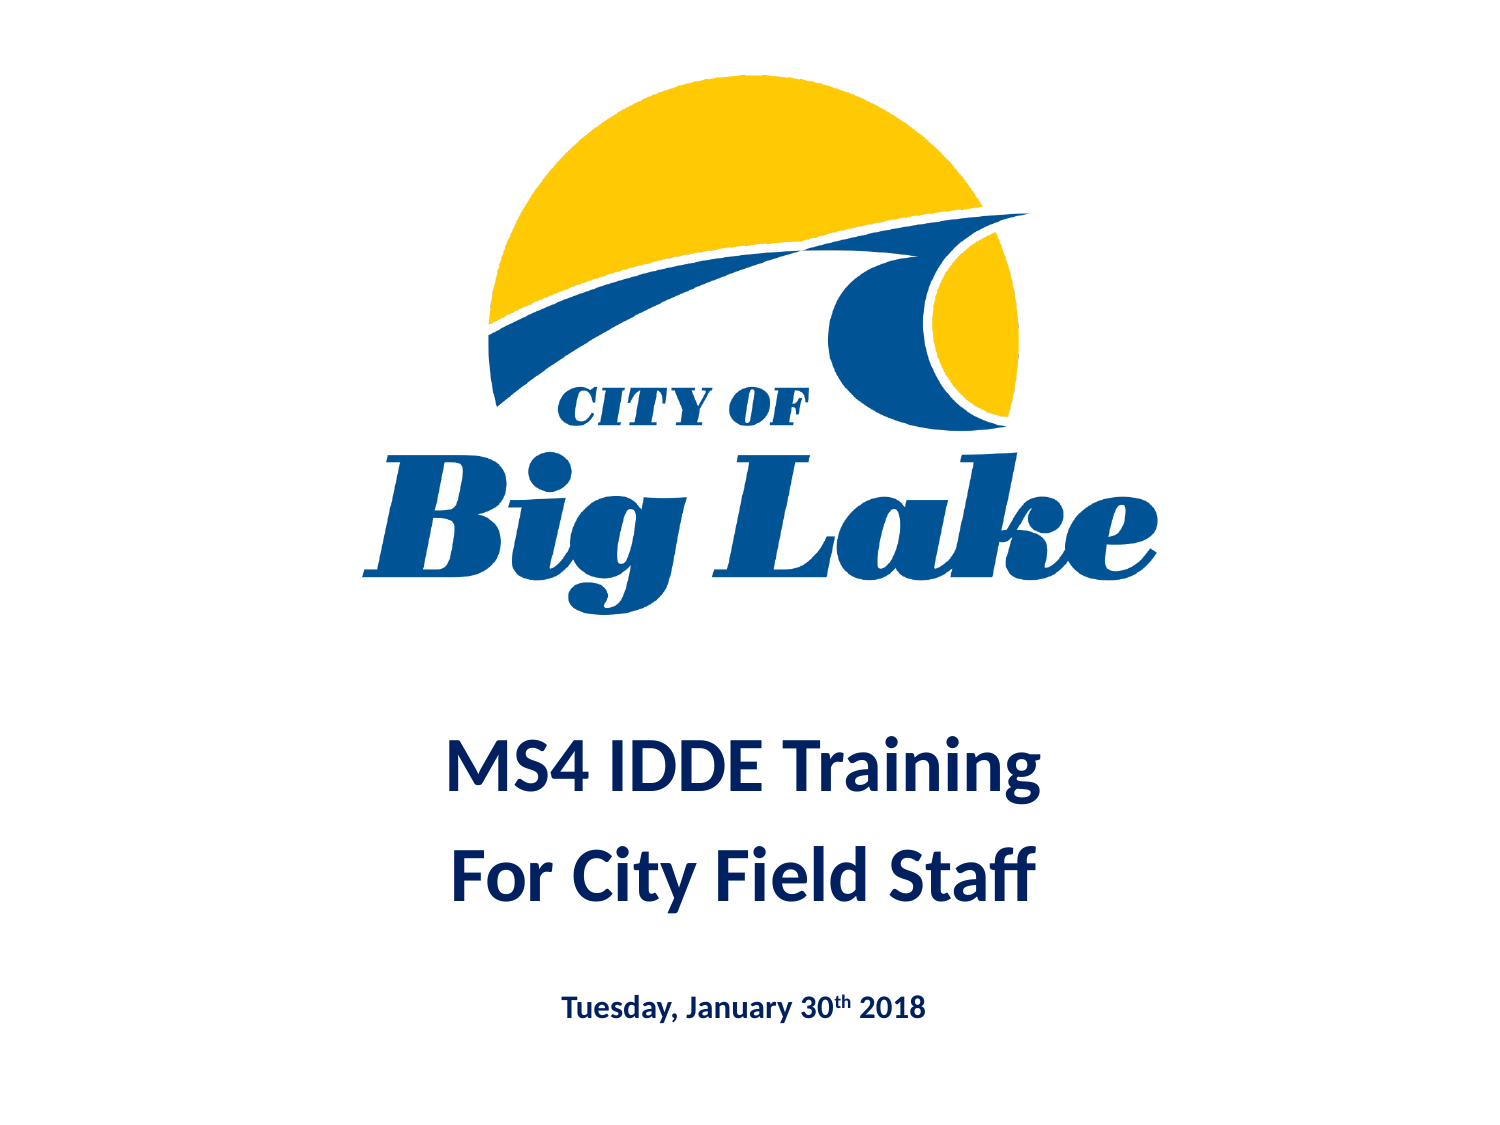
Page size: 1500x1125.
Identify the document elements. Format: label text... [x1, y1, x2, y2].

picture [362, 73, 1167, 626]
subtitle MS4 IDDE Training For City Field Staff Tuesday, January 30th 2018 [99, 637, 1388, 1038]
